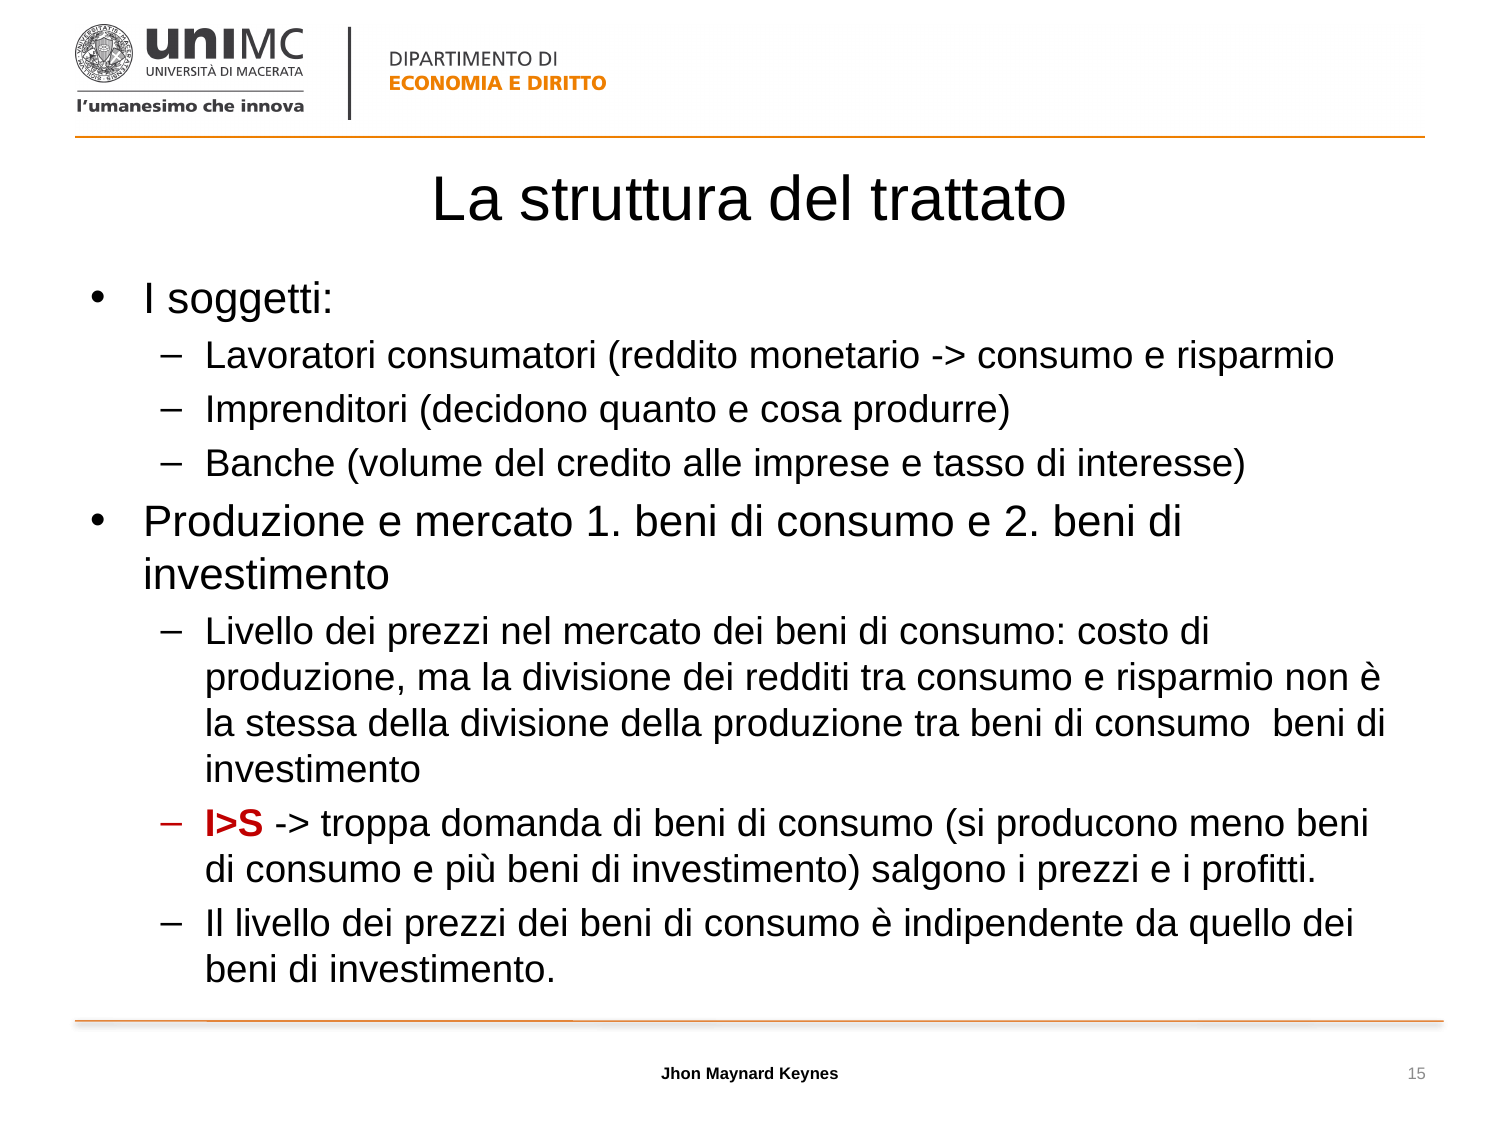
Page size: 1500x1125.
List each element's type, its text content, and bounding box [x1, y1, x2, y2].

slide_number 15 [1091, 1042, 1442, 1103]
list I soggetti: Lavoratori consumatori (reddito monetario -> consumo e risparmio Imprenditori (decidono quanto e cosa produrre) Banche (volume del credito alle imprese e tasso di interesse) Produzione e mercato 1. beni di consumo e 2. beni di investimento Livello dei prezzi nel mercato dei beni di consumo: costo di produzione, ma la divisione dei redditi tra consumo e risparmio non è la stessa della divisione della produzione tra beni di consumo beni di investimento I>S -> troppa domanda di beni di consumo (si producono meno beni di consumo e più beni di investimento) salgono i prezzi e i profitti. Il livello dei prezzi dei beni di consumo è indipendente da quello dei beni di investimento. [75, 262, 1425, 1005]
picture [75, 24, 1425, 138]
title La struttura del trattato [75, 149, 1425, 241]
footer Jhon Maynard Keynes [512, 1042, 988, 1103]
